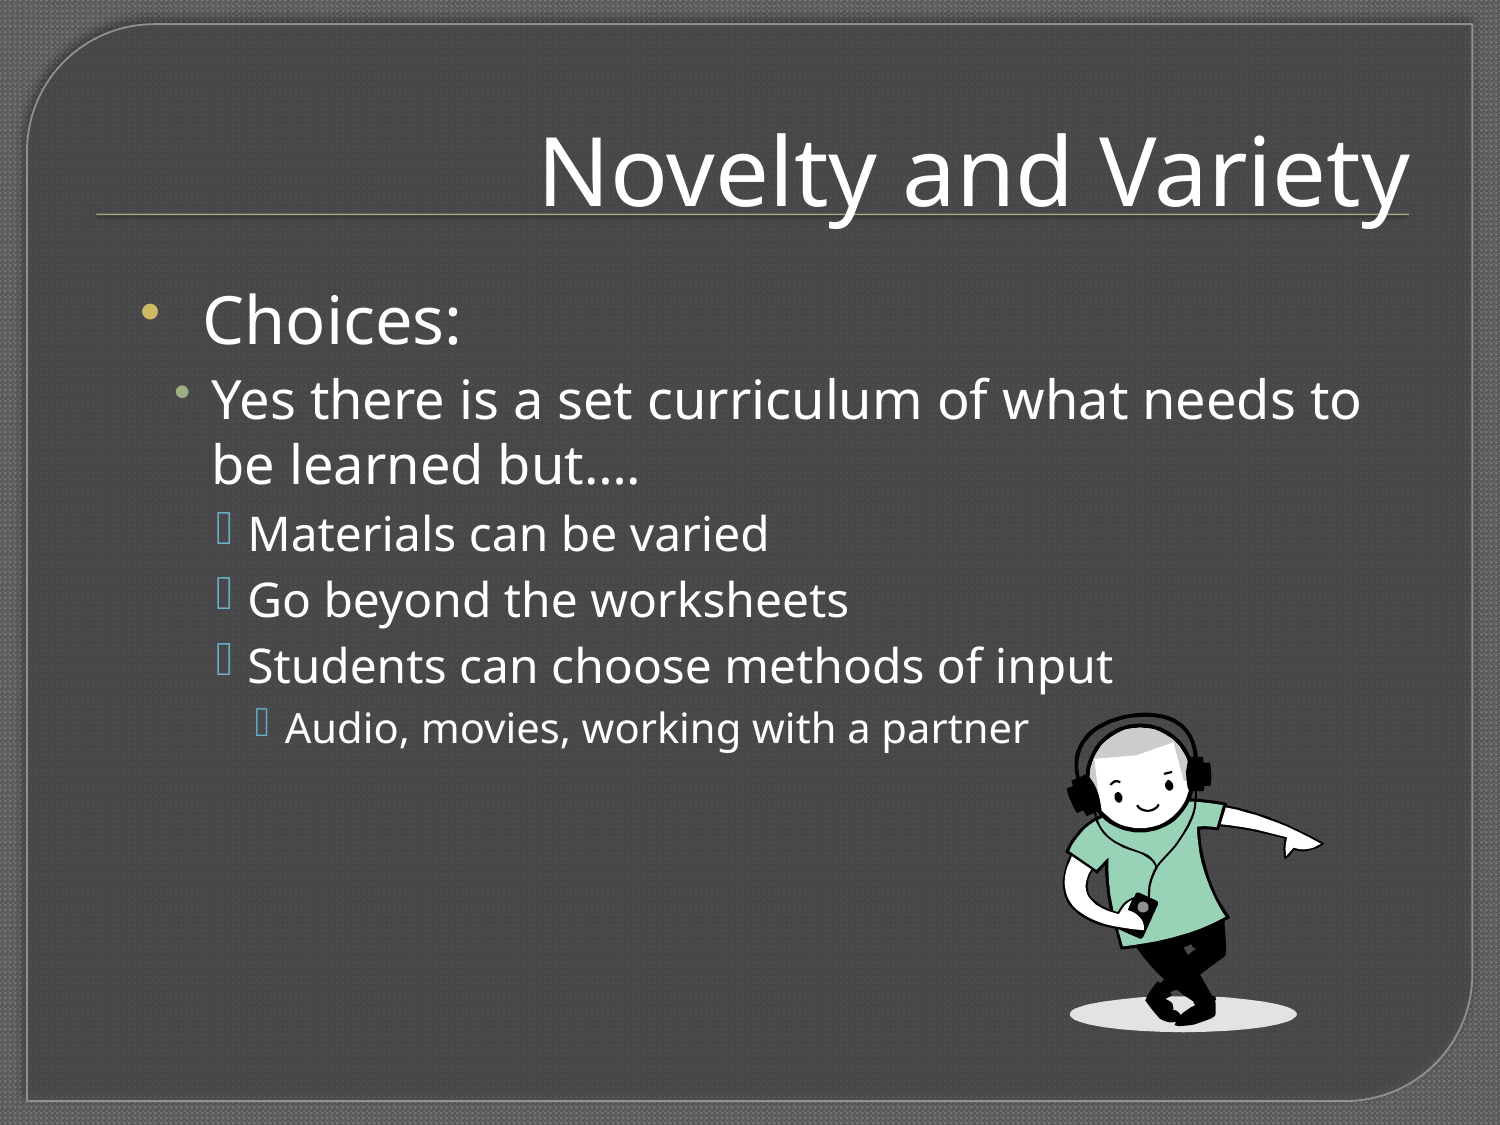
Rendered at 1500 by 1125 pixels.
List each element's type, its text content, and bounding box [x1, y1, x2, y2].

title Novelty and Variety [75, 45, 1425, 233]
picture [1062, 712, 1325, 1033]
list Choices: Yes there is a set curriculum of what needs to be learned but…. Materials can be varied Go beyond the worksheets Students can choose methods of input Audio, movies, working with a partner [75, 270, 1425, 1013]
